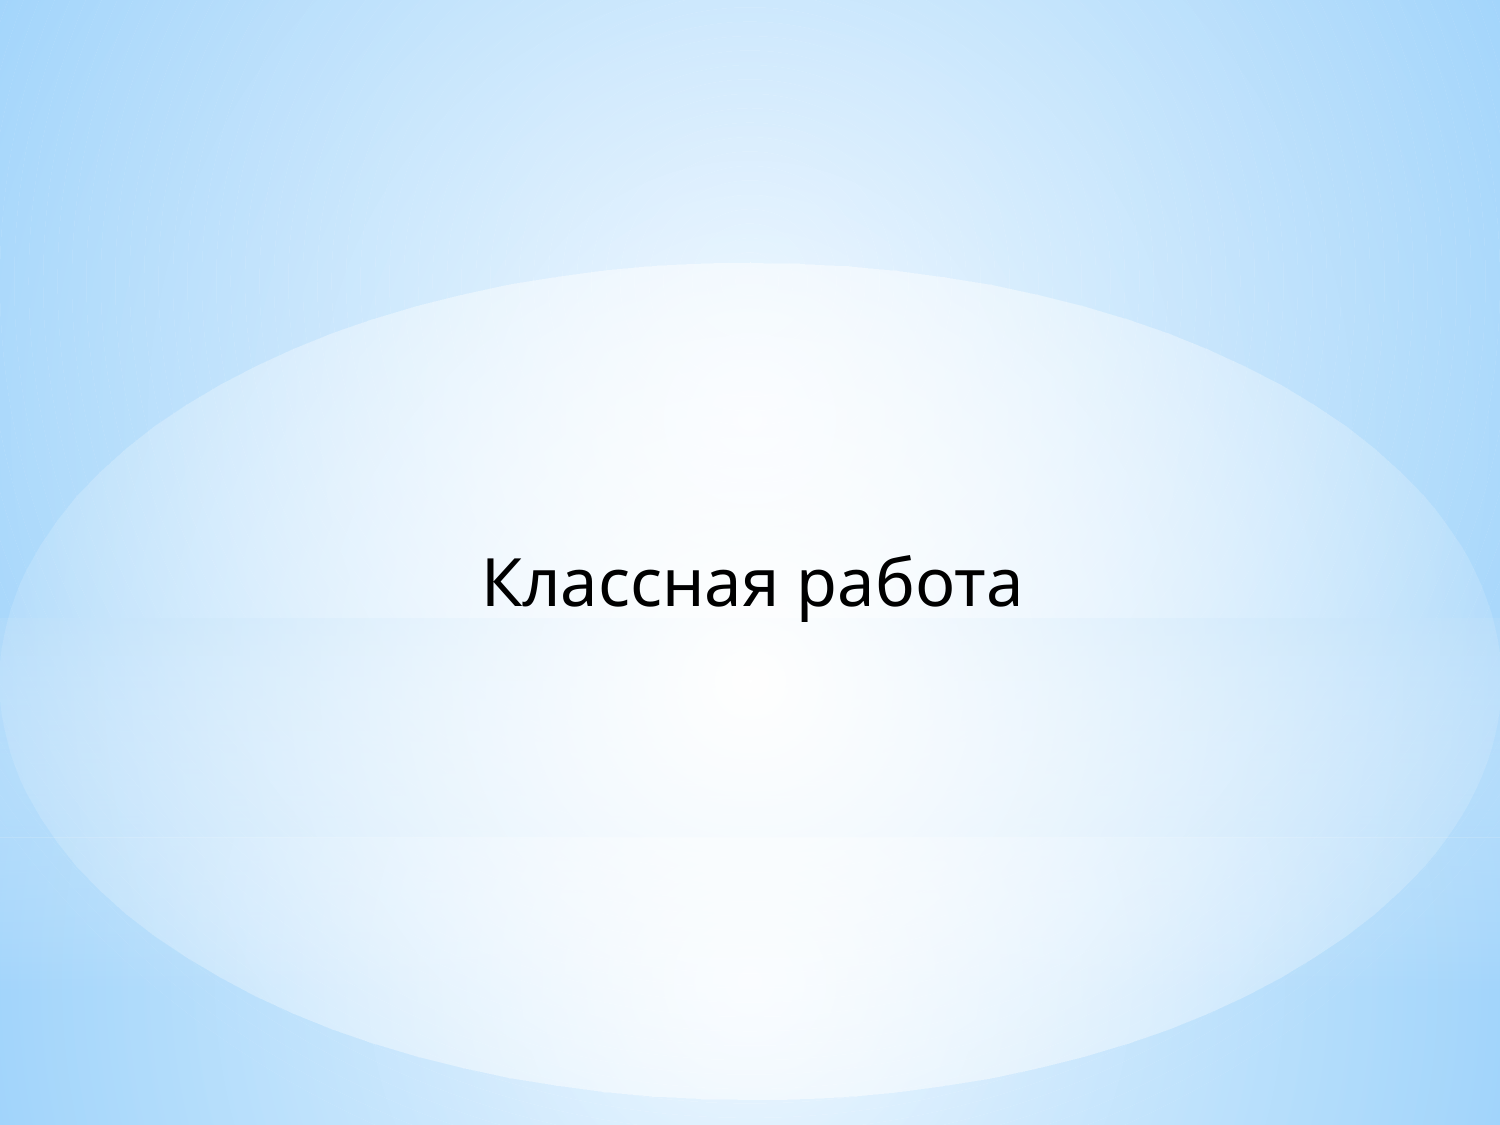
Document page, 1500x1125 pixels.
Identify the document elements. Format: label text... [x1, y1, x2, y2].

text_box Классная работа [466, 532, 1435, 627]
